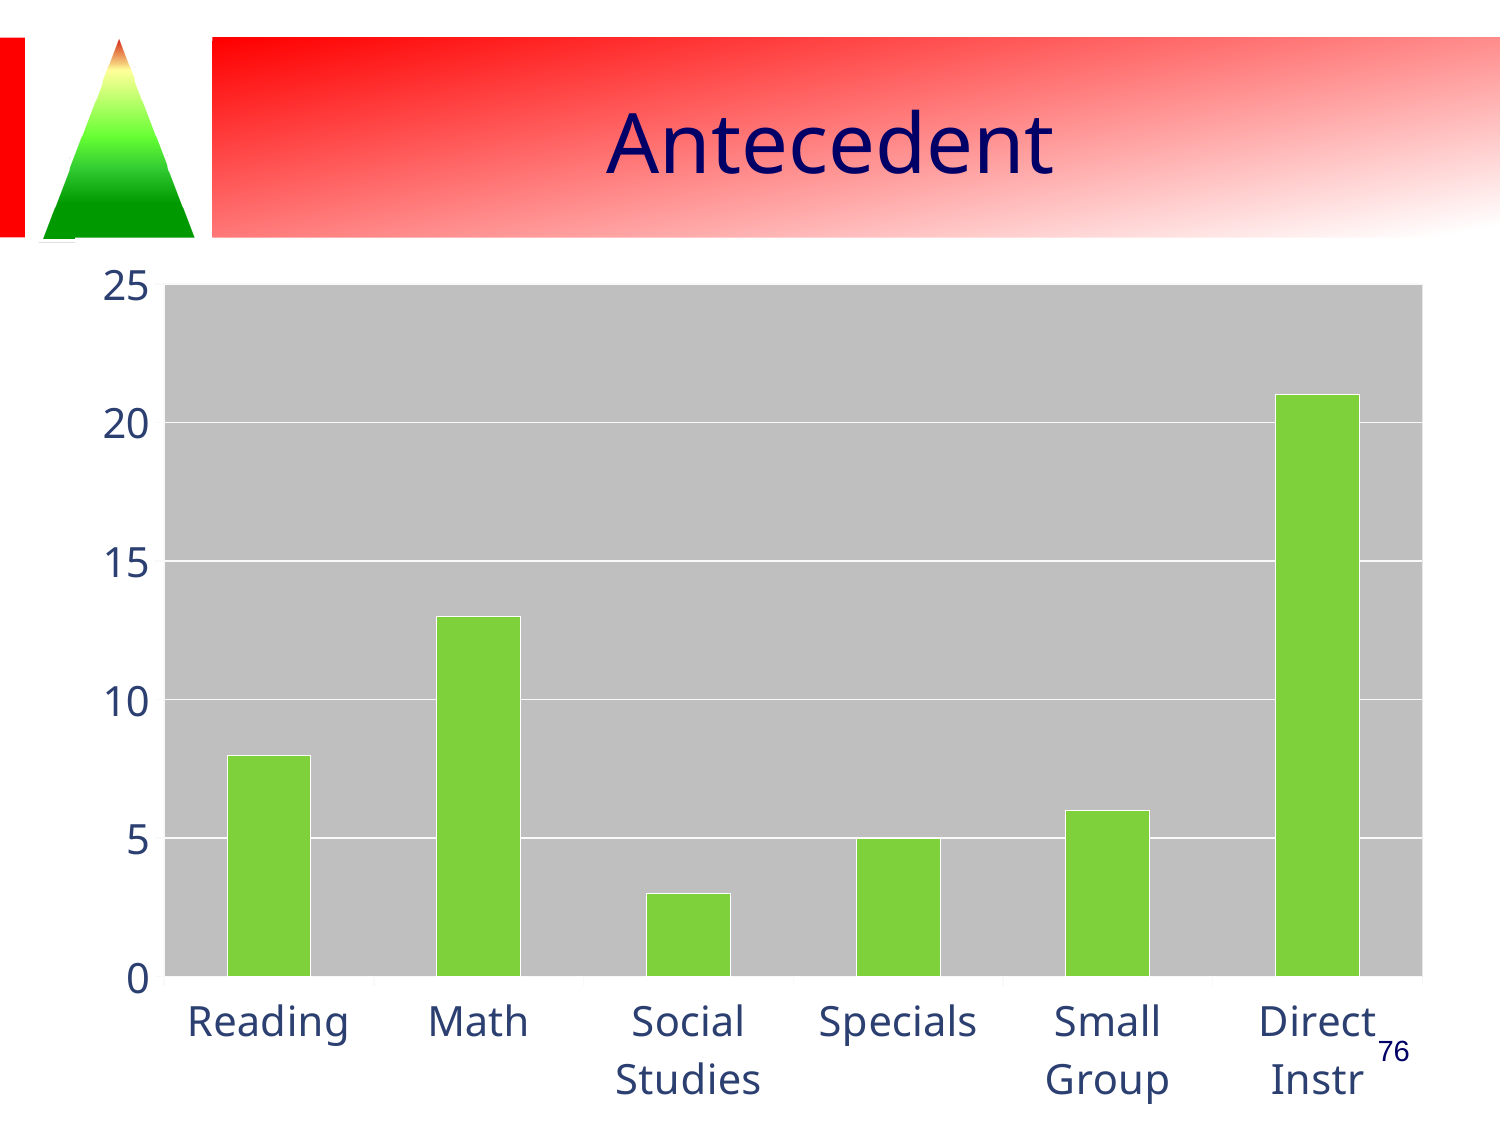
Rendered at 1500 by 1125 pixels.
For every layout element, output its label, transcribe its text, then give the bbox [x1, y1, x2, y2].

title Antecedent [237, 37, 1426, 235]
picture [37, 30, 200, 243]
chart [74, 237, 1451, 1125]
